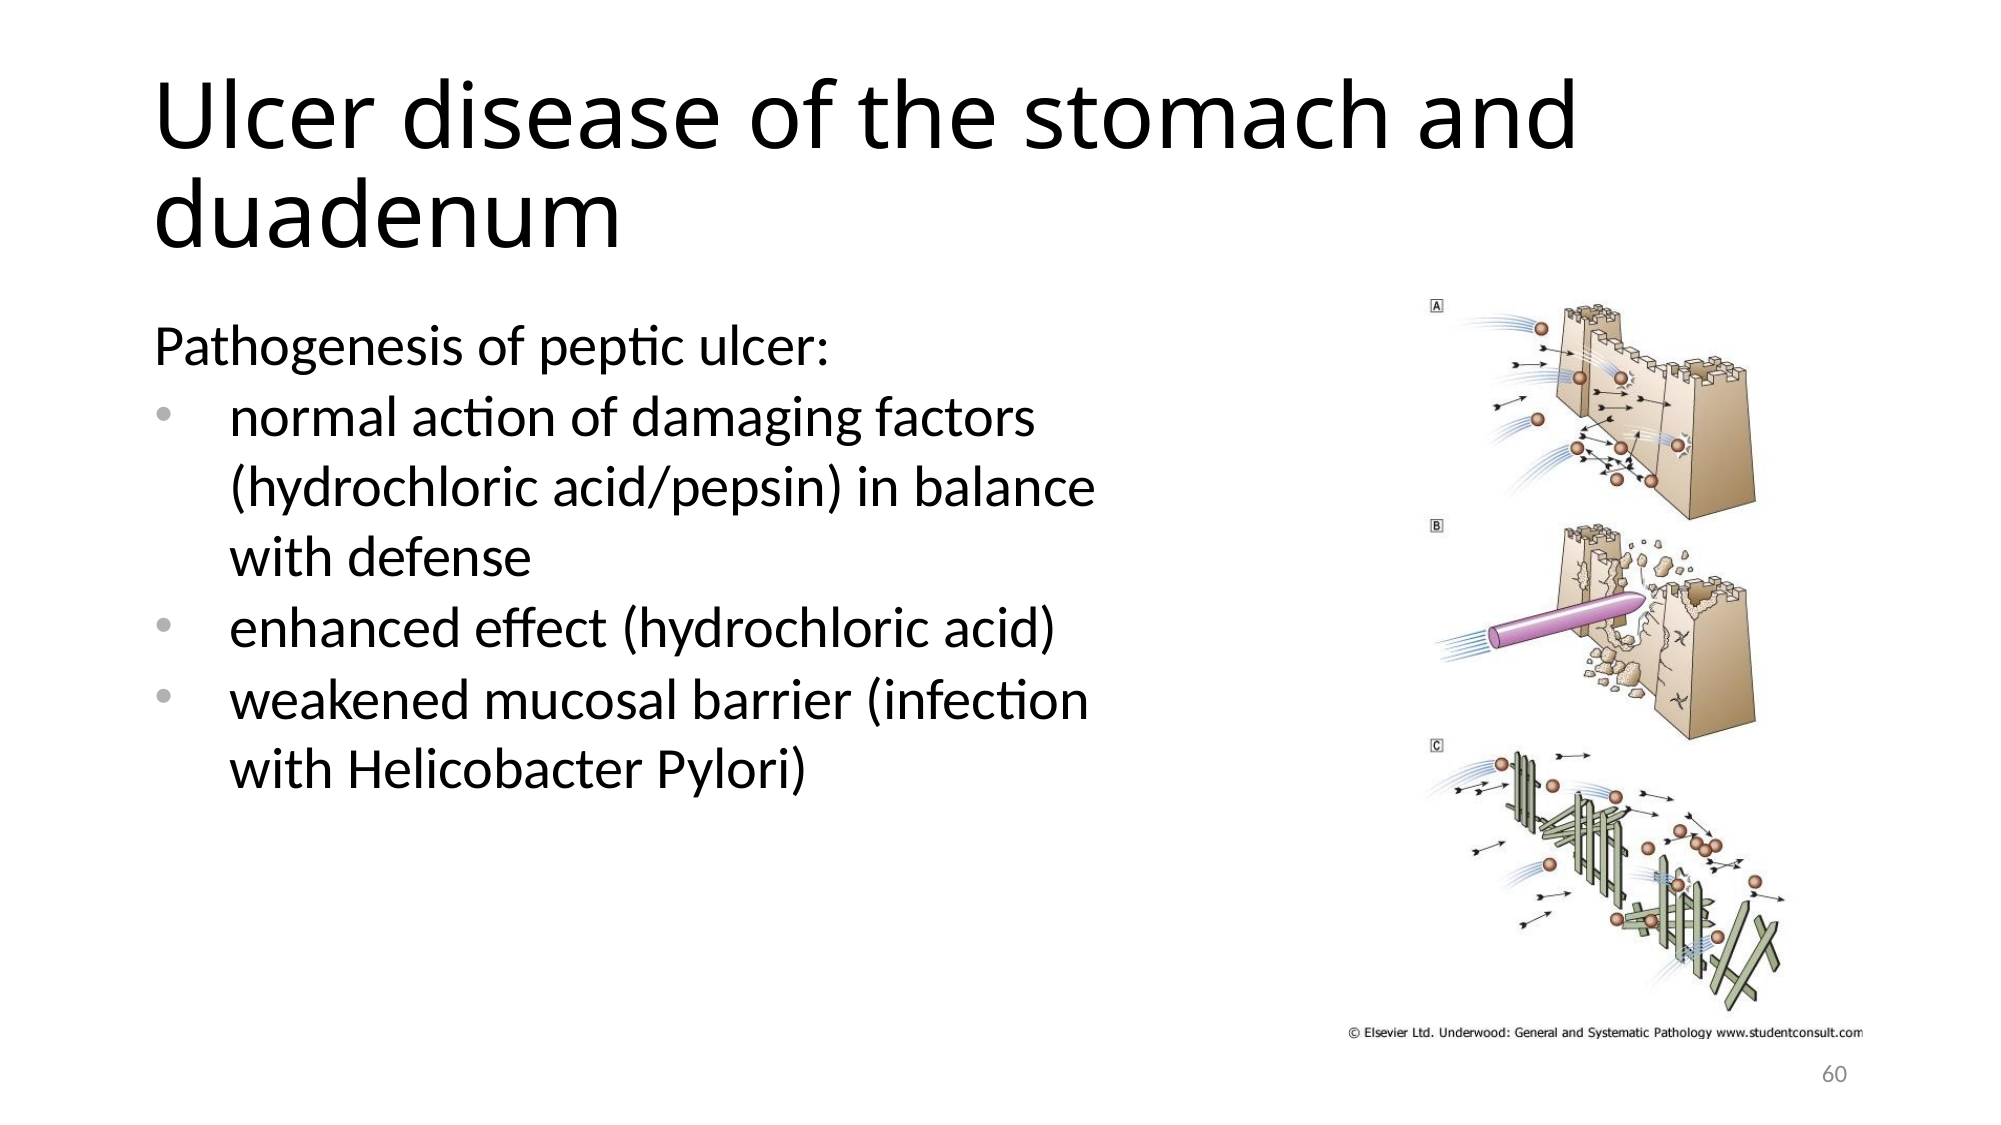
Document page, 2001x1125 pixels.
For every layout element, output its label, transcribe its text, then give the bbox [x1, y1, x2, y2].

title Ulcer disease of the stomach and duadenum [137, 59, 1863, 278]
list Pathogenesis of peptic ulcer: normal action of damaging factors (hydrochloric acid/pepsin) in balance with defense enhanced effect (hydrochloric acid) weakened mucosal barrier (infection with Helicobacter Pylori) [137, 299, 1218, 1014]
text_box [1348, 299, 1863, 1039]
slide_number 60 [1412, 1042, 1863, 1103]
